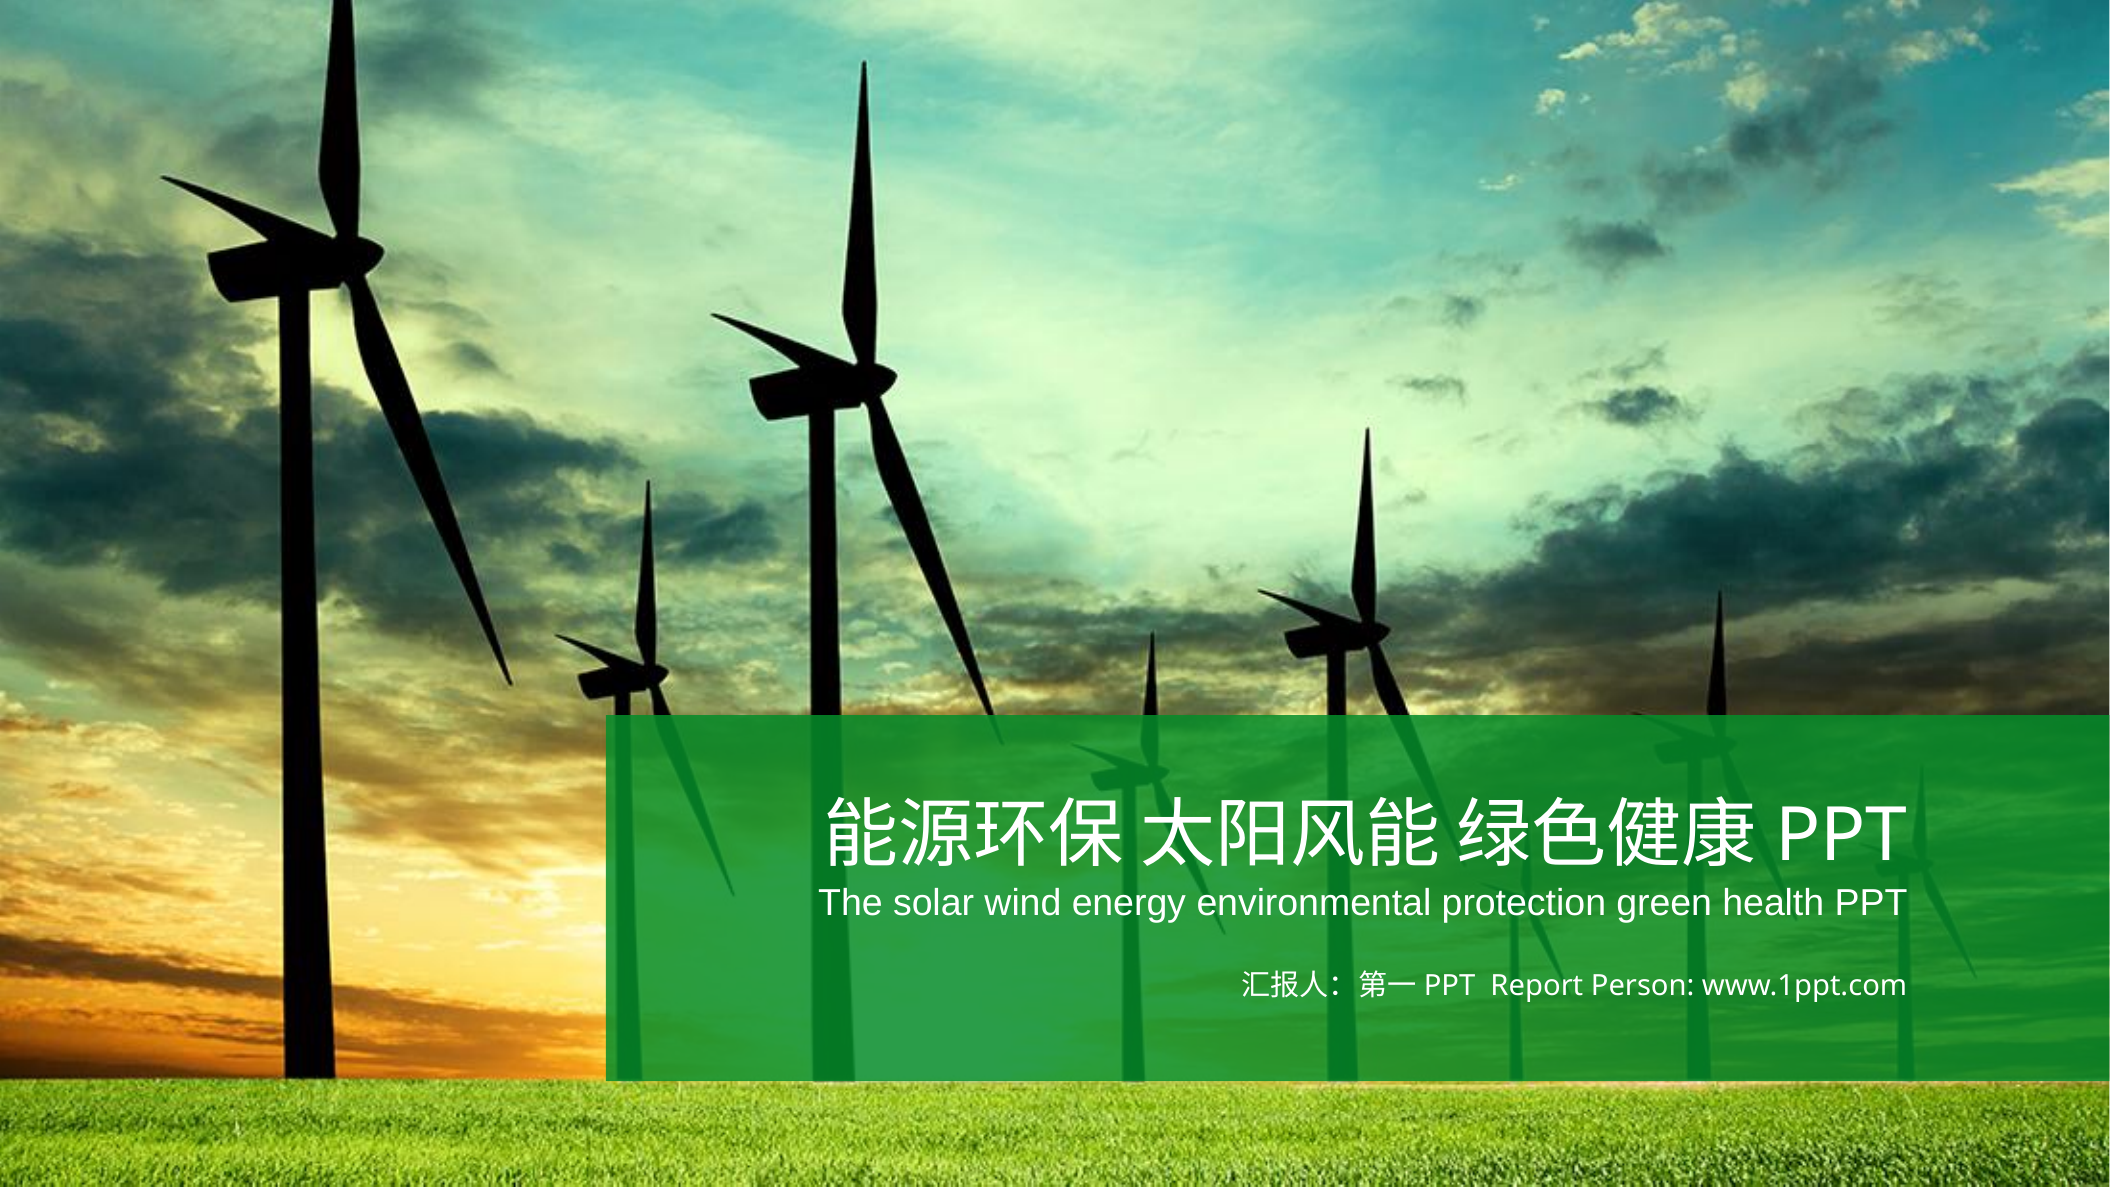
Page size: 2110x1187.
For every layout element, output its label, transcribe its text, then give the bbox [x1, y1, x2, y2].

text_box [0, 0, 2110, 1187]
text_box 能源环保 太阳风能 绿色健康PPT [806, 785, 1908, 876]
text_box [605, 714, 2110, 1082]
text_box The solar wind energy environmental protection green health PPT [806, 878, 1908, 924]
text_box 汇报人：第一PPT Report Person: www.1ppt.com [854, 966, 1908, 1002]
